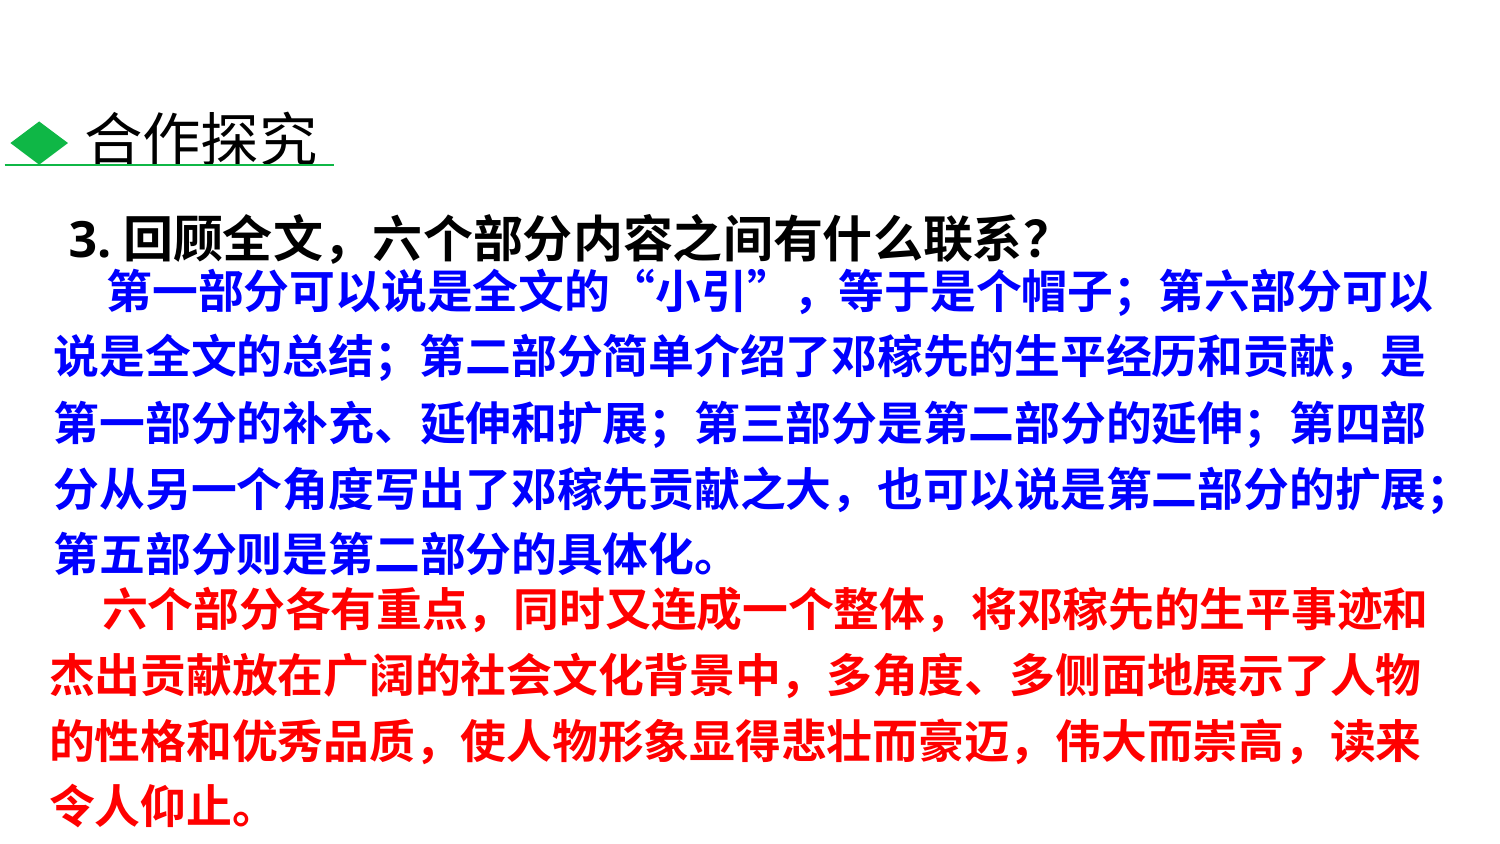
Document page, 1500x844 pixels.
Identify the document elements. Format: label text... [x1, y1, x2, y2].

text_box 六个部分各有重点，同时又连成一个整体，将邓稼先的生平事迹和杰出贡献放在广阔的社会文化背景中，多角度、多侧面地展示了人物的性格和优秀品质，使人物形象显得悲壮而豪迈，伟大而崇高，读来令人仰止。 [34, 561, 1452, 841]
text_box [4, 95, 334, 182]
text_box 3.回顾全文，六个部分内容之间有什么联系？ [53, 182, 1174, 243]
text_box 第一部分可以说是全文的“小引”，等于是个帽子；第六部分可以说是全文的总结；第二部分简单介绍了邓稼先的生平经历和贡献，是第一部分的补充、延伸和扩展；第三部分是第二部分的延伸；第四部分从另一个角度写出了邓稼先贡献之大，也可以说是第二部分的扩展；第五部分则是第二部分的具体化。 [39, 243, 1483, 589]
